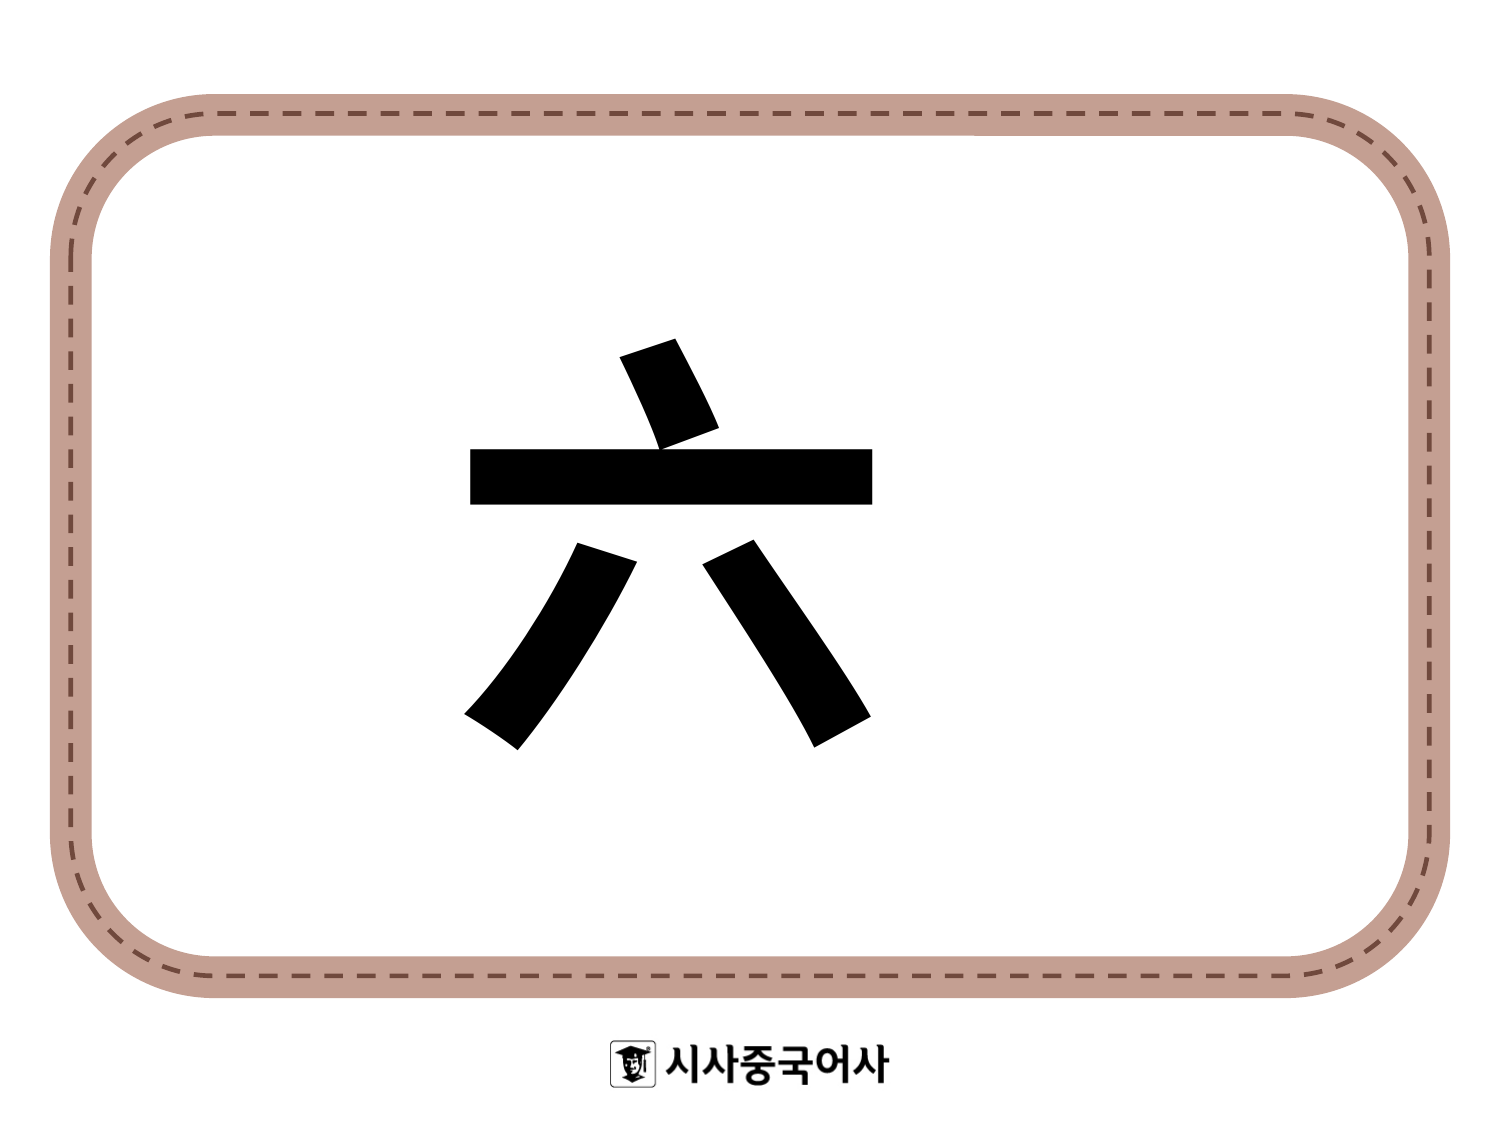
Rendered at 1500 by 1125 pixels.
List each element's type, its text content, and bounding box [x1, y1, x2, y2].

text_box 六 [145, 189, 1354, 853]
picture [602, 1034, 898, 1094]
